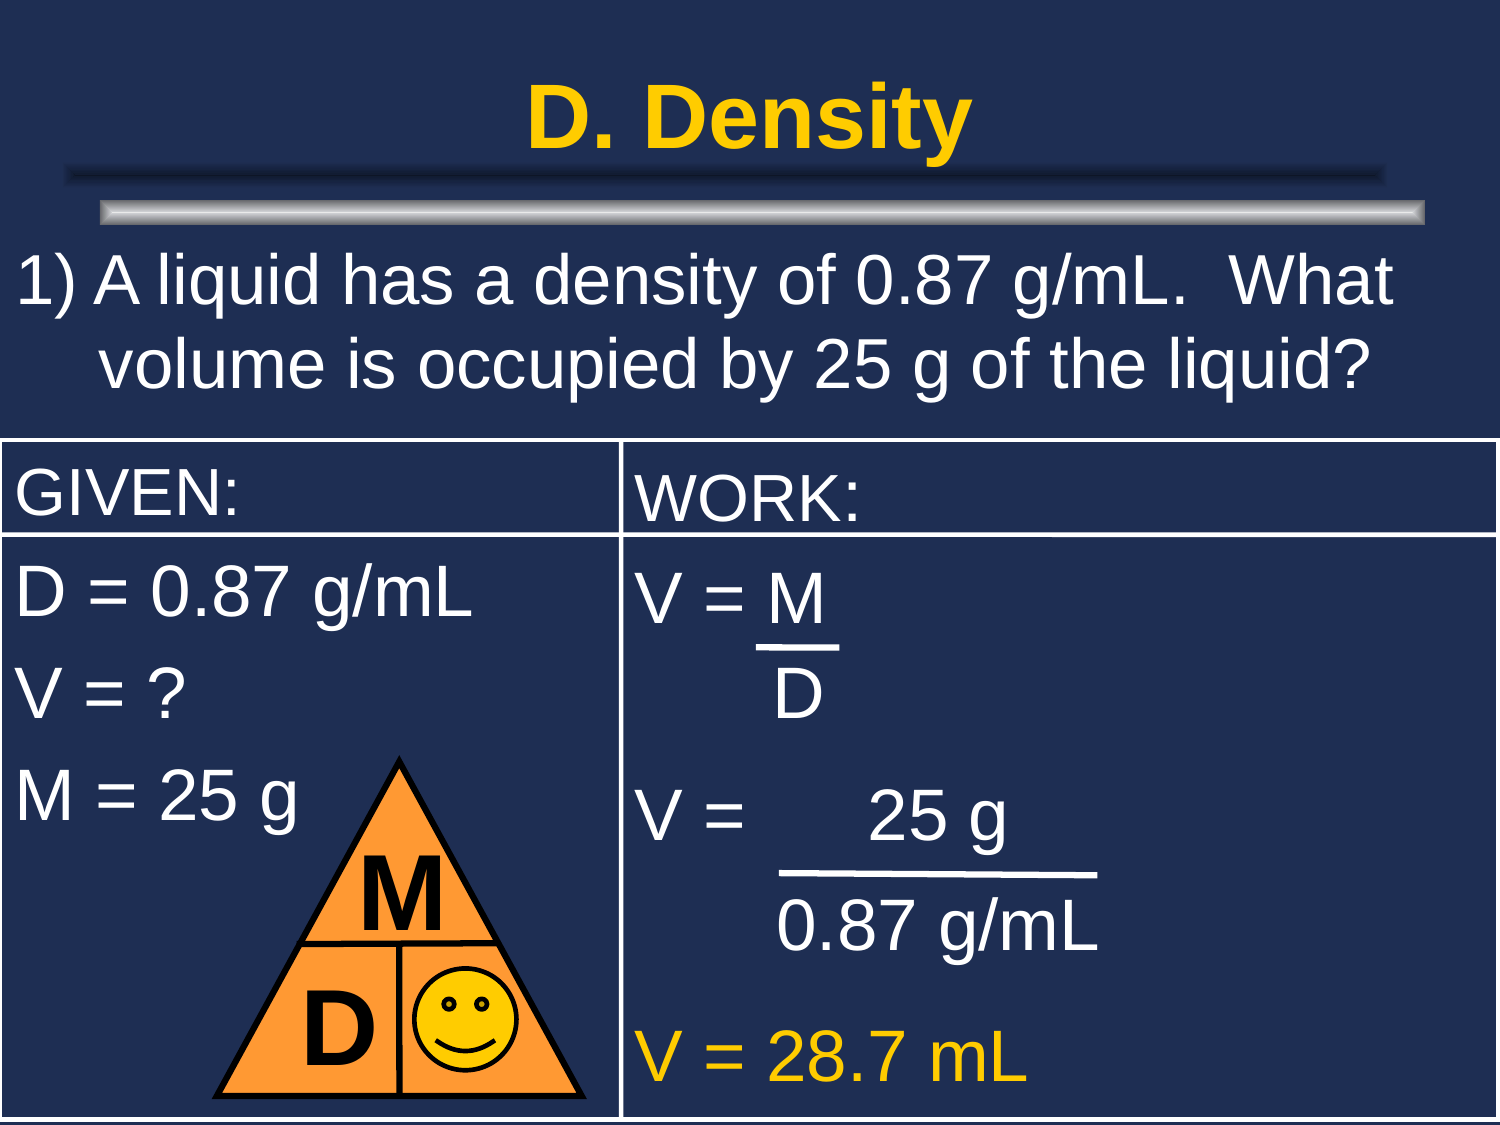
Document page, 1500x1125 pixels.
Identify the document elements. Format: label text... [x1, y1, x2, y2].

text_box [619, 760, 1500, 985]
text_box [216, 761, 582, 1097]
title D. Density [112, 37, 1388, 176]
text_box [619, 441, 1500, 745]
text_box GIVEN: D = 0.87 g/mL V = ? M = 25 g [0, 441, 617, 534]
text_box GIVEN: D = 0.87 g/mL V = ? M = 25 g [0, 535, 619, 867]
text_box [0, 867, 1498, 1120]
list 1) A liquid has a density of 0.87 g/mL. What volume is occupied by 25 g of the liquid? [0, 225, 1500, 440]
text_box V = 28.7 mL [619, 1001, 1500, 1102]
text_box [622, 752, 1498, 758]
